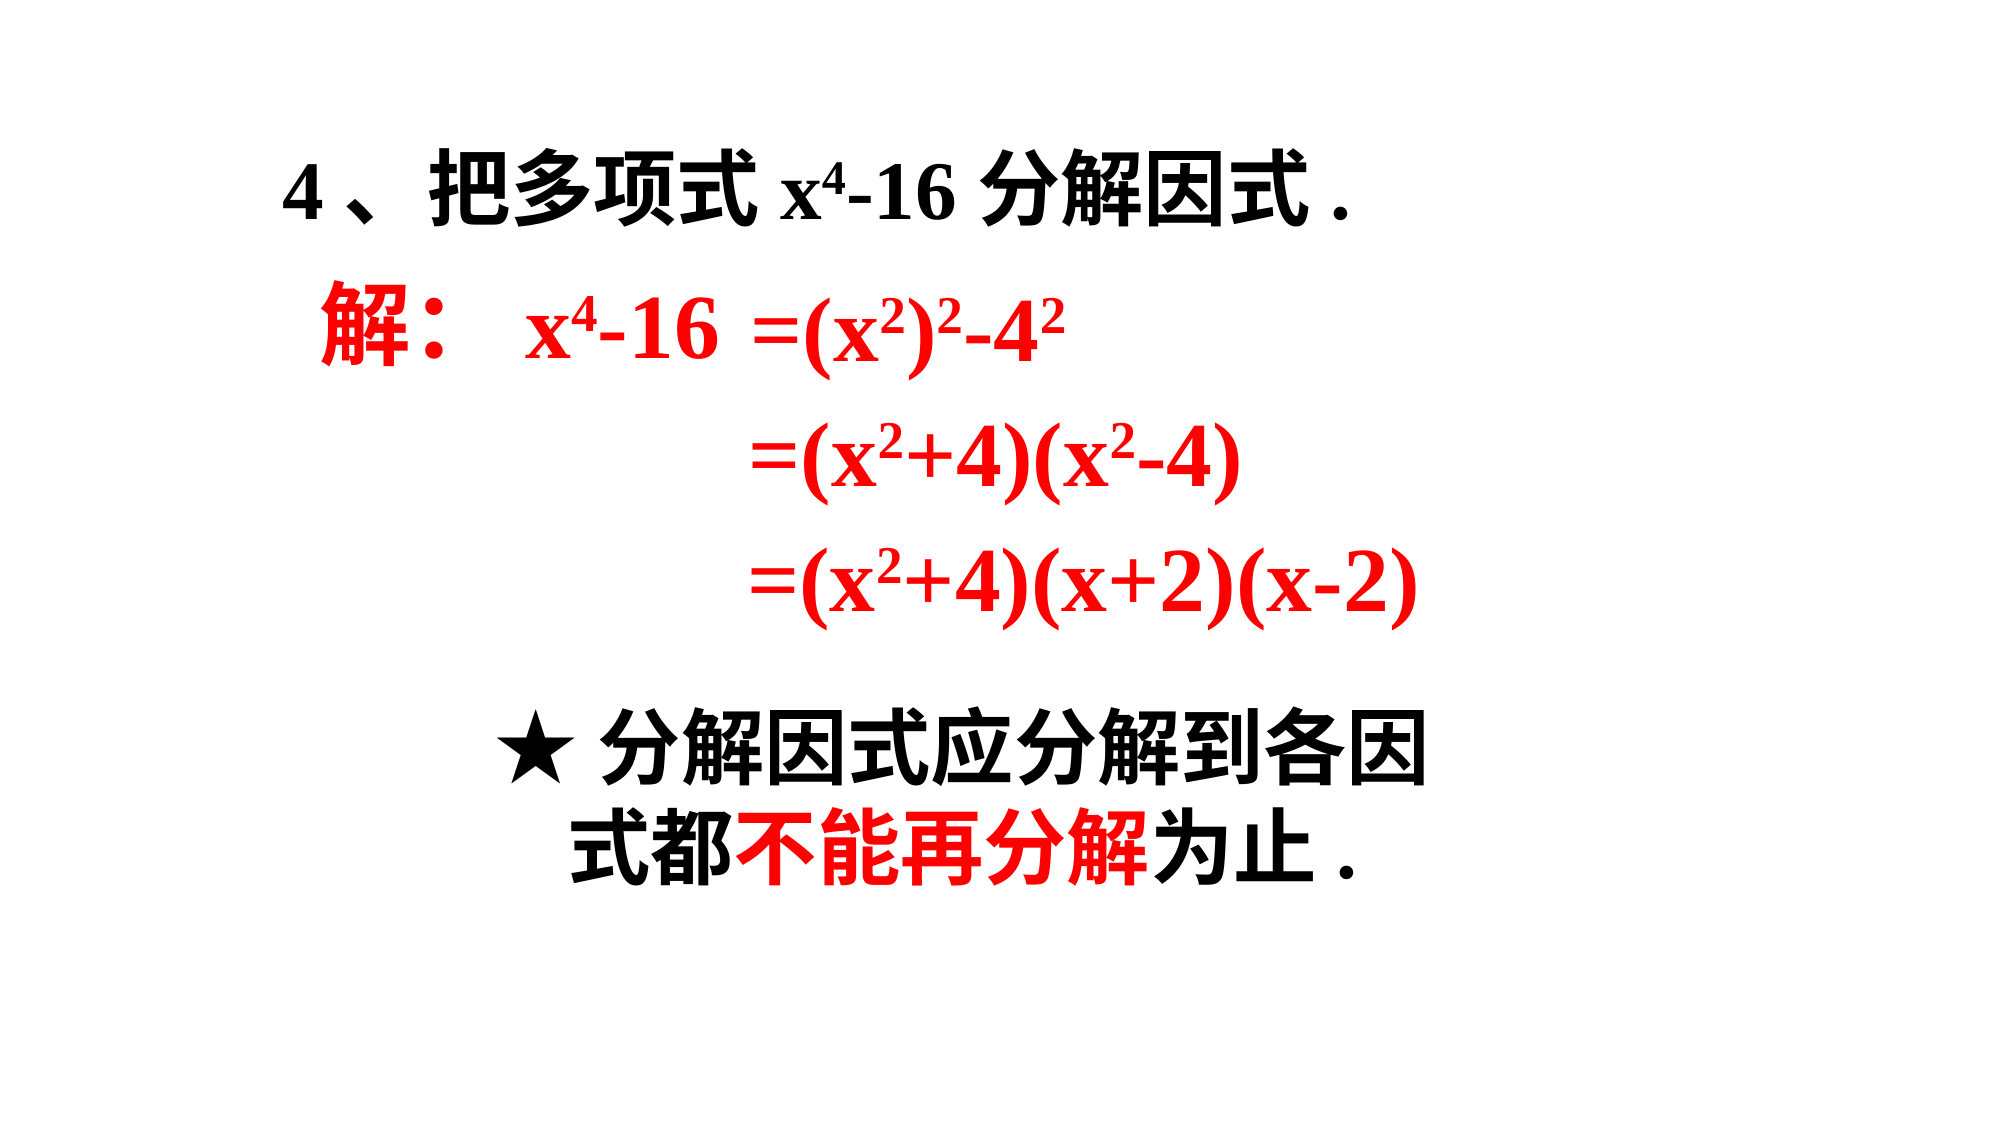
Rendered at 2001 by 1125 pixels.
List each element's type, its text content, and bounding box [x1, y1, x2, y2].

text_box ★分解因式应分解到各因式都不能再分解为止. [462, 687, 1463, 903]
text_box =(x2)2-42 [735, 262, 1082, 387]
text_box 4、把多项式x4-16分解因式. [267, 128, 1375, 244]
text_box =(x2+4)(x+2)(x-2) [732, 512, 1436, 638]
text_box =(x2+4)(x2-4) [733, 387, 1259, 512]
text_box 解：x4-16 [304, 259, 813, 385]
